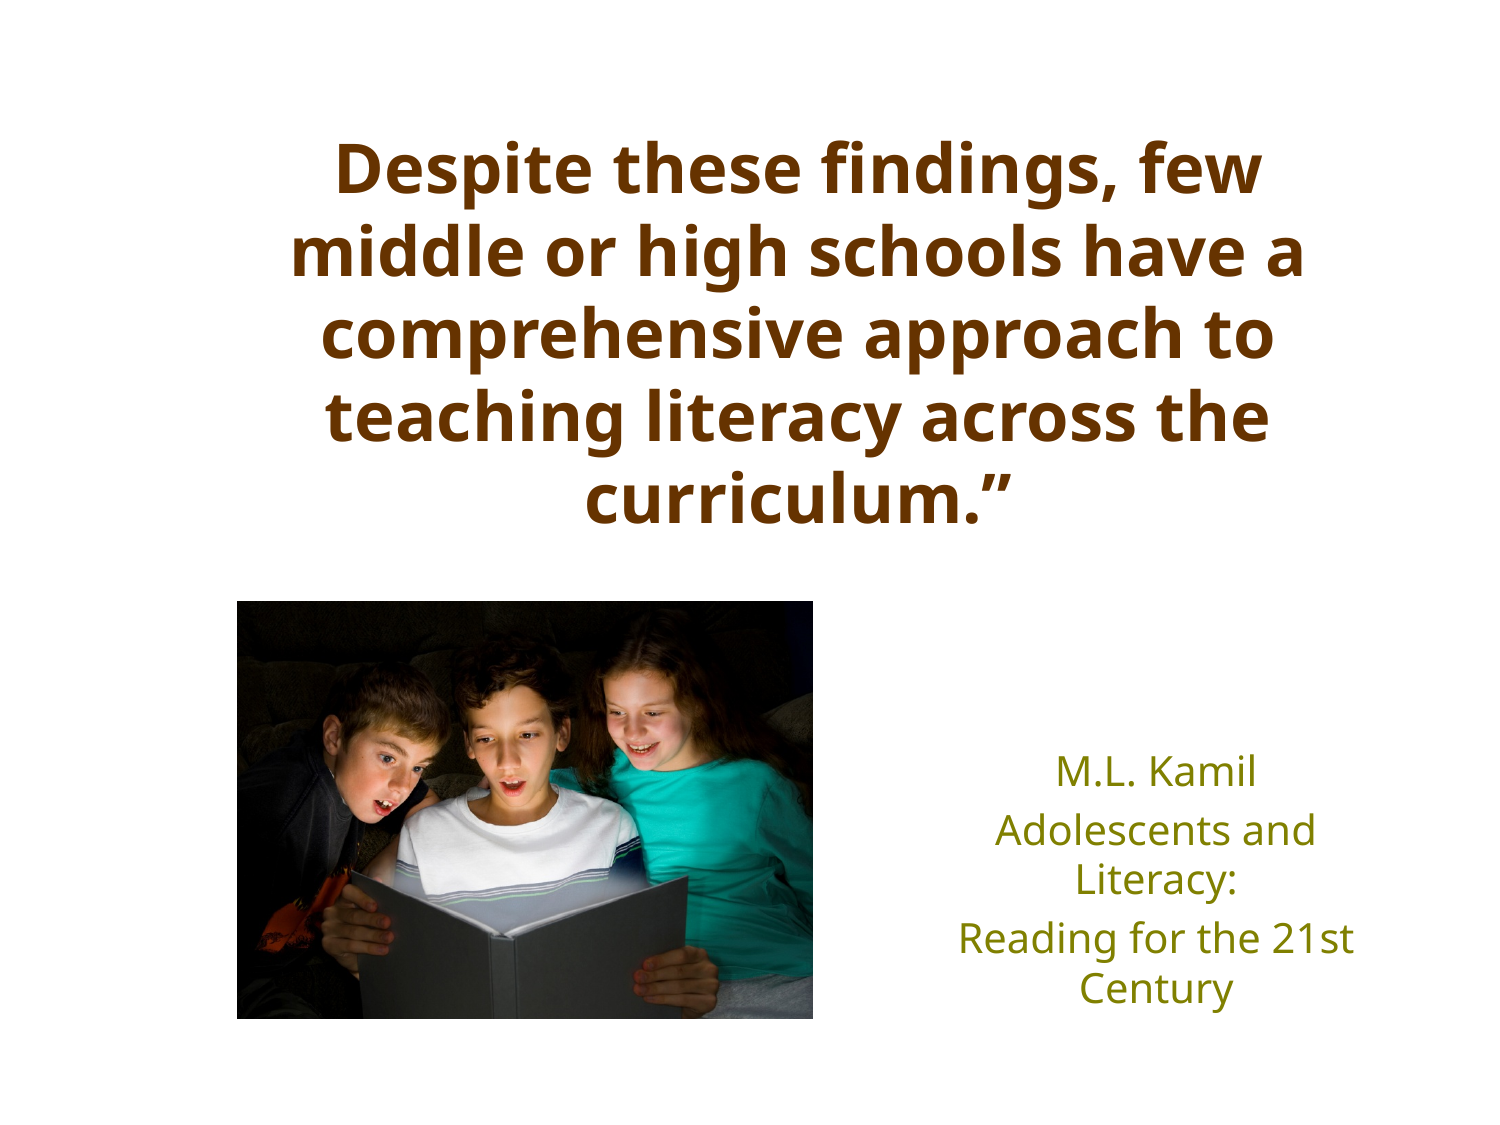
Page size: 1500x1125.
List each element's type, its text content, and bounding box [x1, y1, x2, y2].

picture [237, 600, 813, 1020]
title Despite these findings, few middle or high schools have a comprehensive approach to teaching literacy across the curriculum.” [209, 112, 1388, 550]
subtitle M.L. Kamil Adolescents and Literacy: Reading for the 21st Century [900, 562, 1413, 1013]
